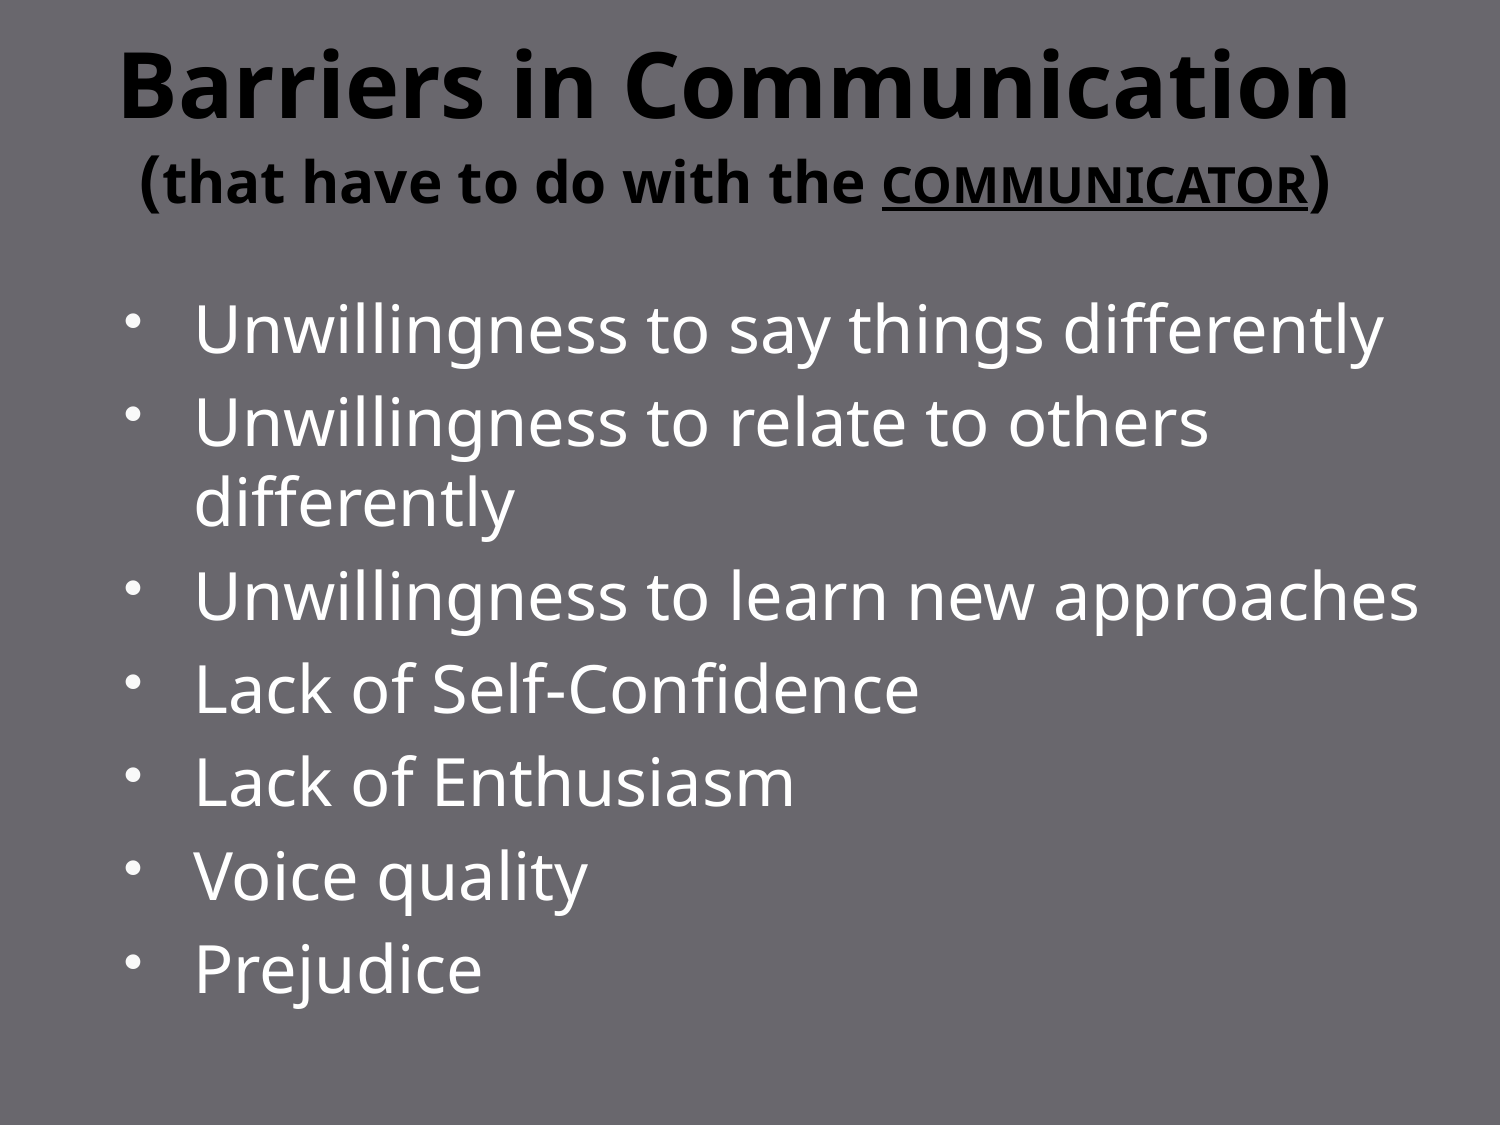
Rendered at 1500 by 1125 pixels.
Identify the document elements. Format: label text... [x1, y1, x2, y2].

title Barriers in Communication (that have to do with the COMMUNICATOR) [0, 19, 1471, 224]
list Unwillingness to say things differently Unwillingness to relate to others differently Unwillingness to learn new approaches Lack of Self-Confidence Lack of Enthusiasm Voice quality Prejudice [88, 278, 1439, 1052]
